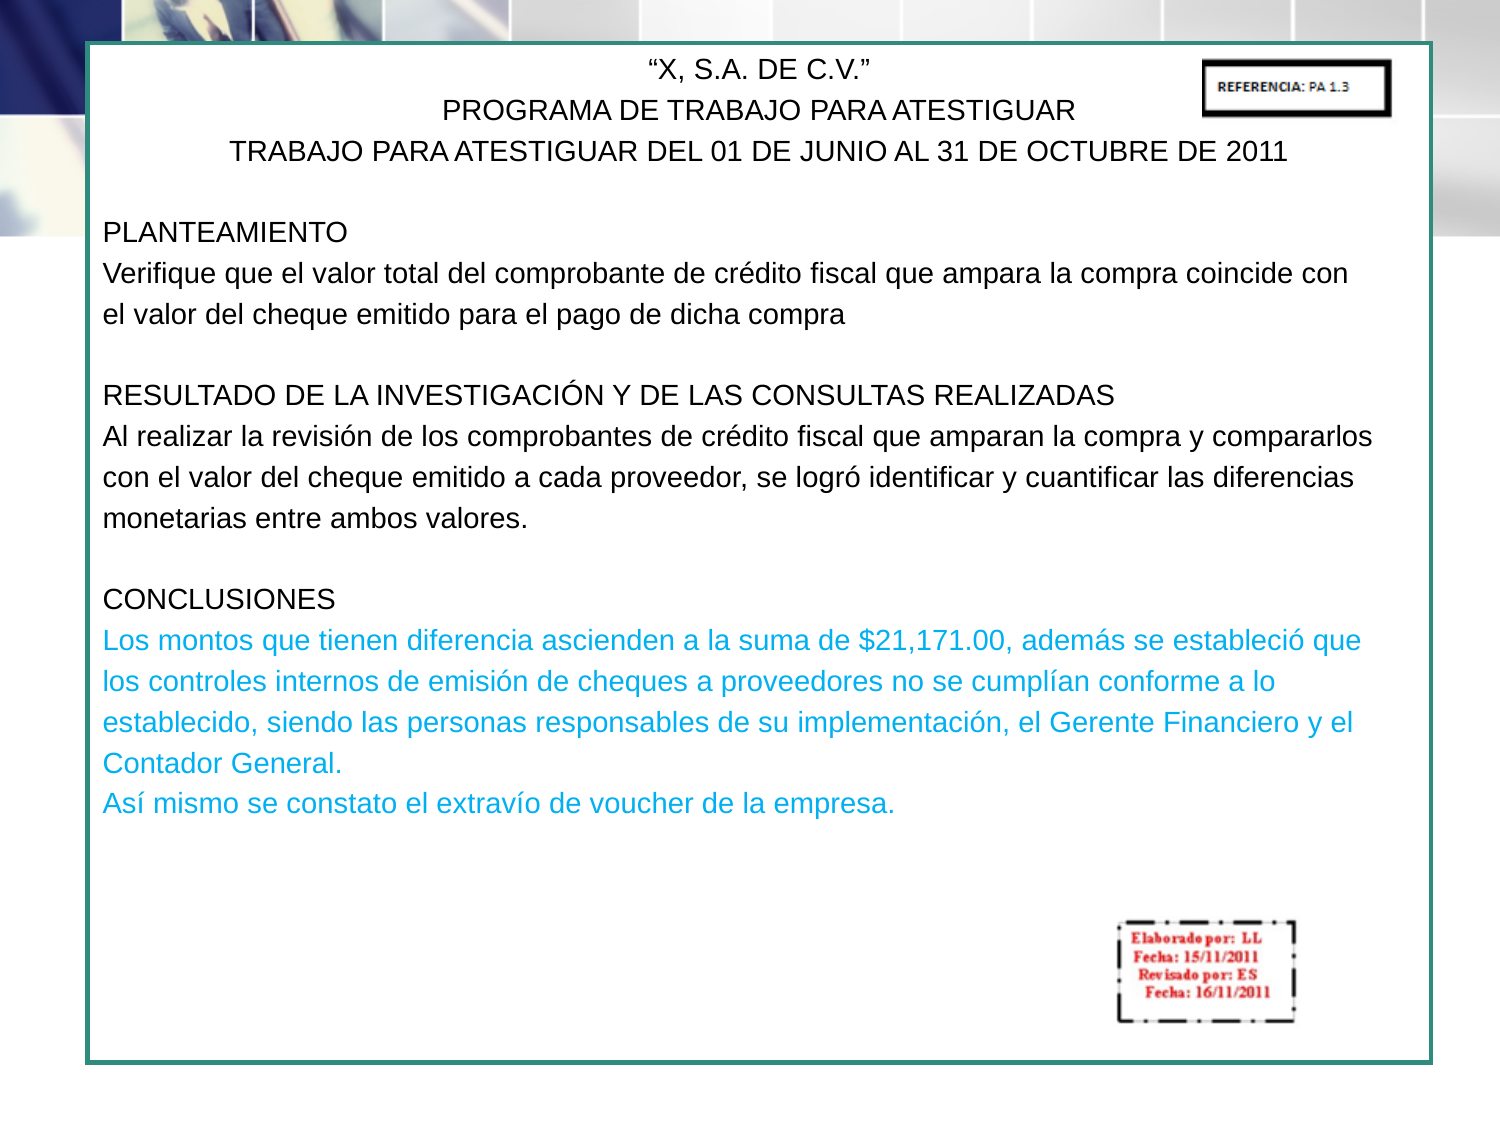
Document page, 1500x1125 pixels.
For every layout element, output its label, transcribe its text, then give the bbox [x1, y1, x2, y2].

picture [1202, 54, 1400, 129]
picture [0, 0, 1500, 238]
picture [1115, 916, 1301, 1036]
list “X, S.A. DE C.V.” PROGRAMA DE TRABAJO PARA ATESTIGUAR TRABAJO PARA ATESTIGUAR DEL 01 DE JUNIO AL 31 DE OCTUBRE DE 2011 PLANTEAMIENTO Verifique que el valor total del comprobante de crédito fiscal que ampara la compra coincide con el valor del cheque emitido para el pago de dicha compra RESULTADO DE LA INVESTIGACIÓN Y DE LAS CONSULTAS REALIZADAS Al realizar la revisión de los comprobantes de crédito fiscal que amparan la compra y compararlos con el valor del cheque emitido a cada proveedor, se logró identificar y cuantificar las diferencias monetarias entre ambos valores. CONCLUSIONES Los montos que tienen diferencia ascienden a la suma de $21,171.00, además se estableció que los controles internos de emisión de cheques a proveedores no se cumplían conforme a lo establecido, siendo las personas responsables de su implementación, el Gerente Financiero y el Contador General. Así mismo se constato el extravío de voucher de la empresa. [85, 41, 1433, 1065]
